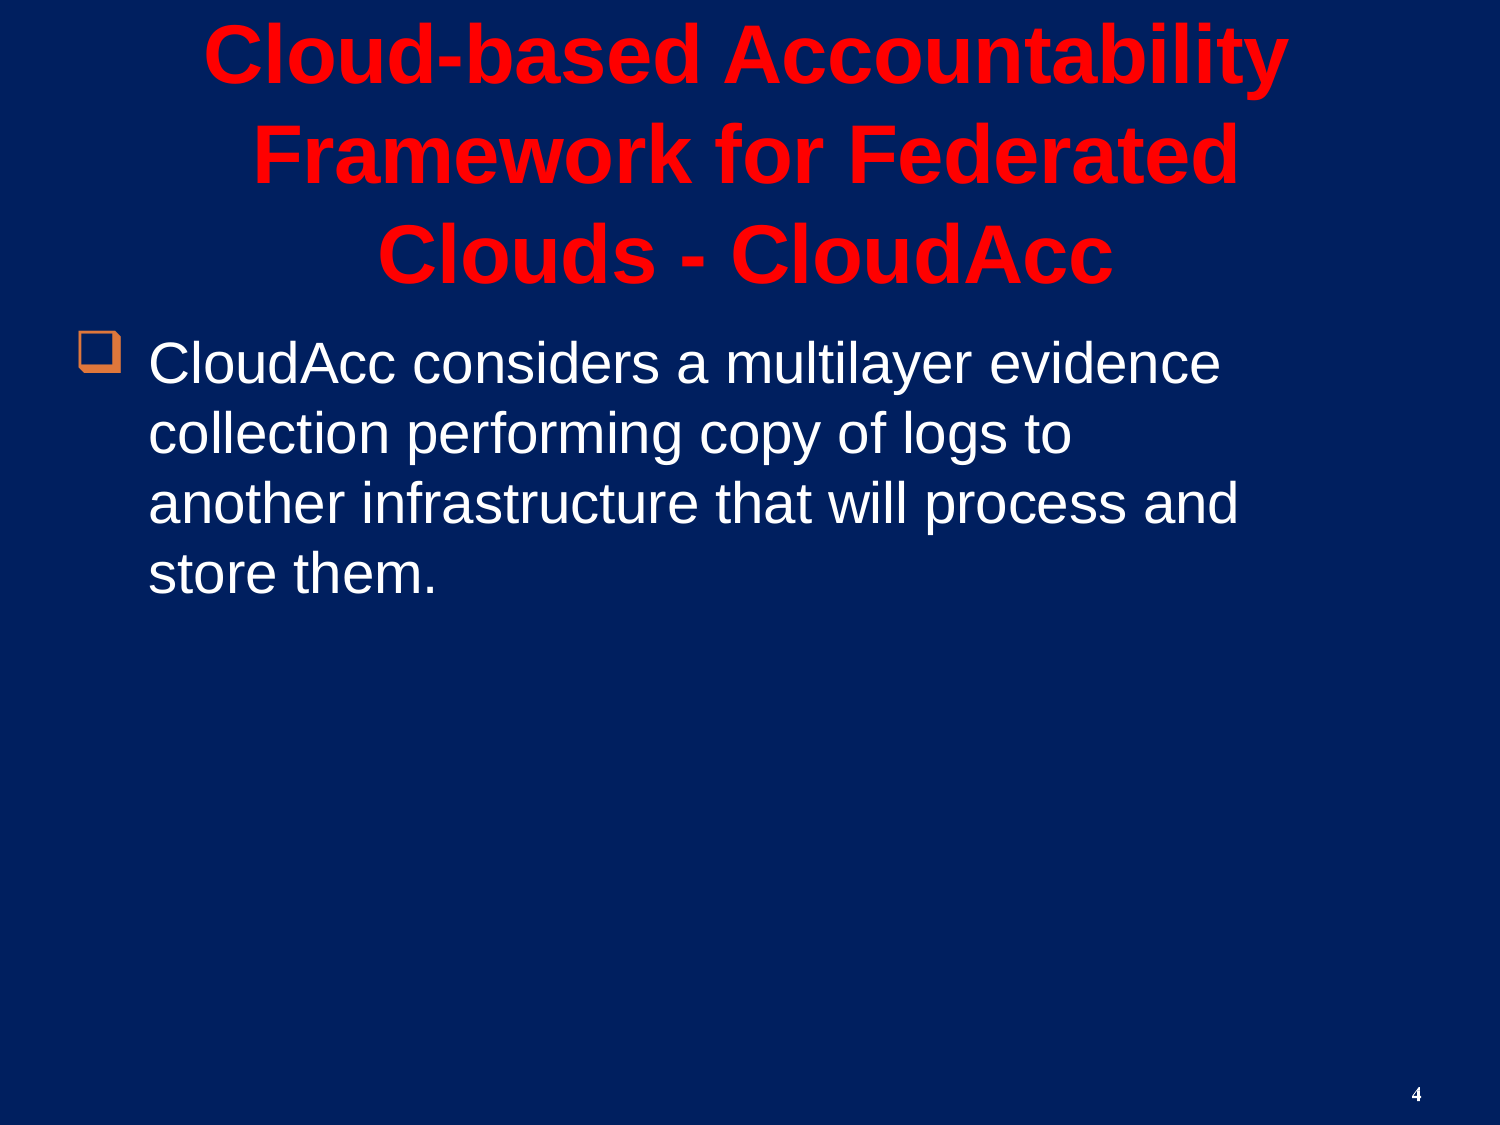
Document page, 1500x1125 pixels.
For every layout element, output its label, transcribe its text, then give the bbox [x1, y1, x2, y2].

text_box Cloud-based Accountability Framework for Federated Clouds - CloudAcc [99, 0, 1392, 300]
text_box [1412, 1087, 1422, 1102]
text_box CloudAcc considers a multilayer evidence collection performing copy of logs to another infrastructure that will process and store them. [71, 324, 1422, 605]
